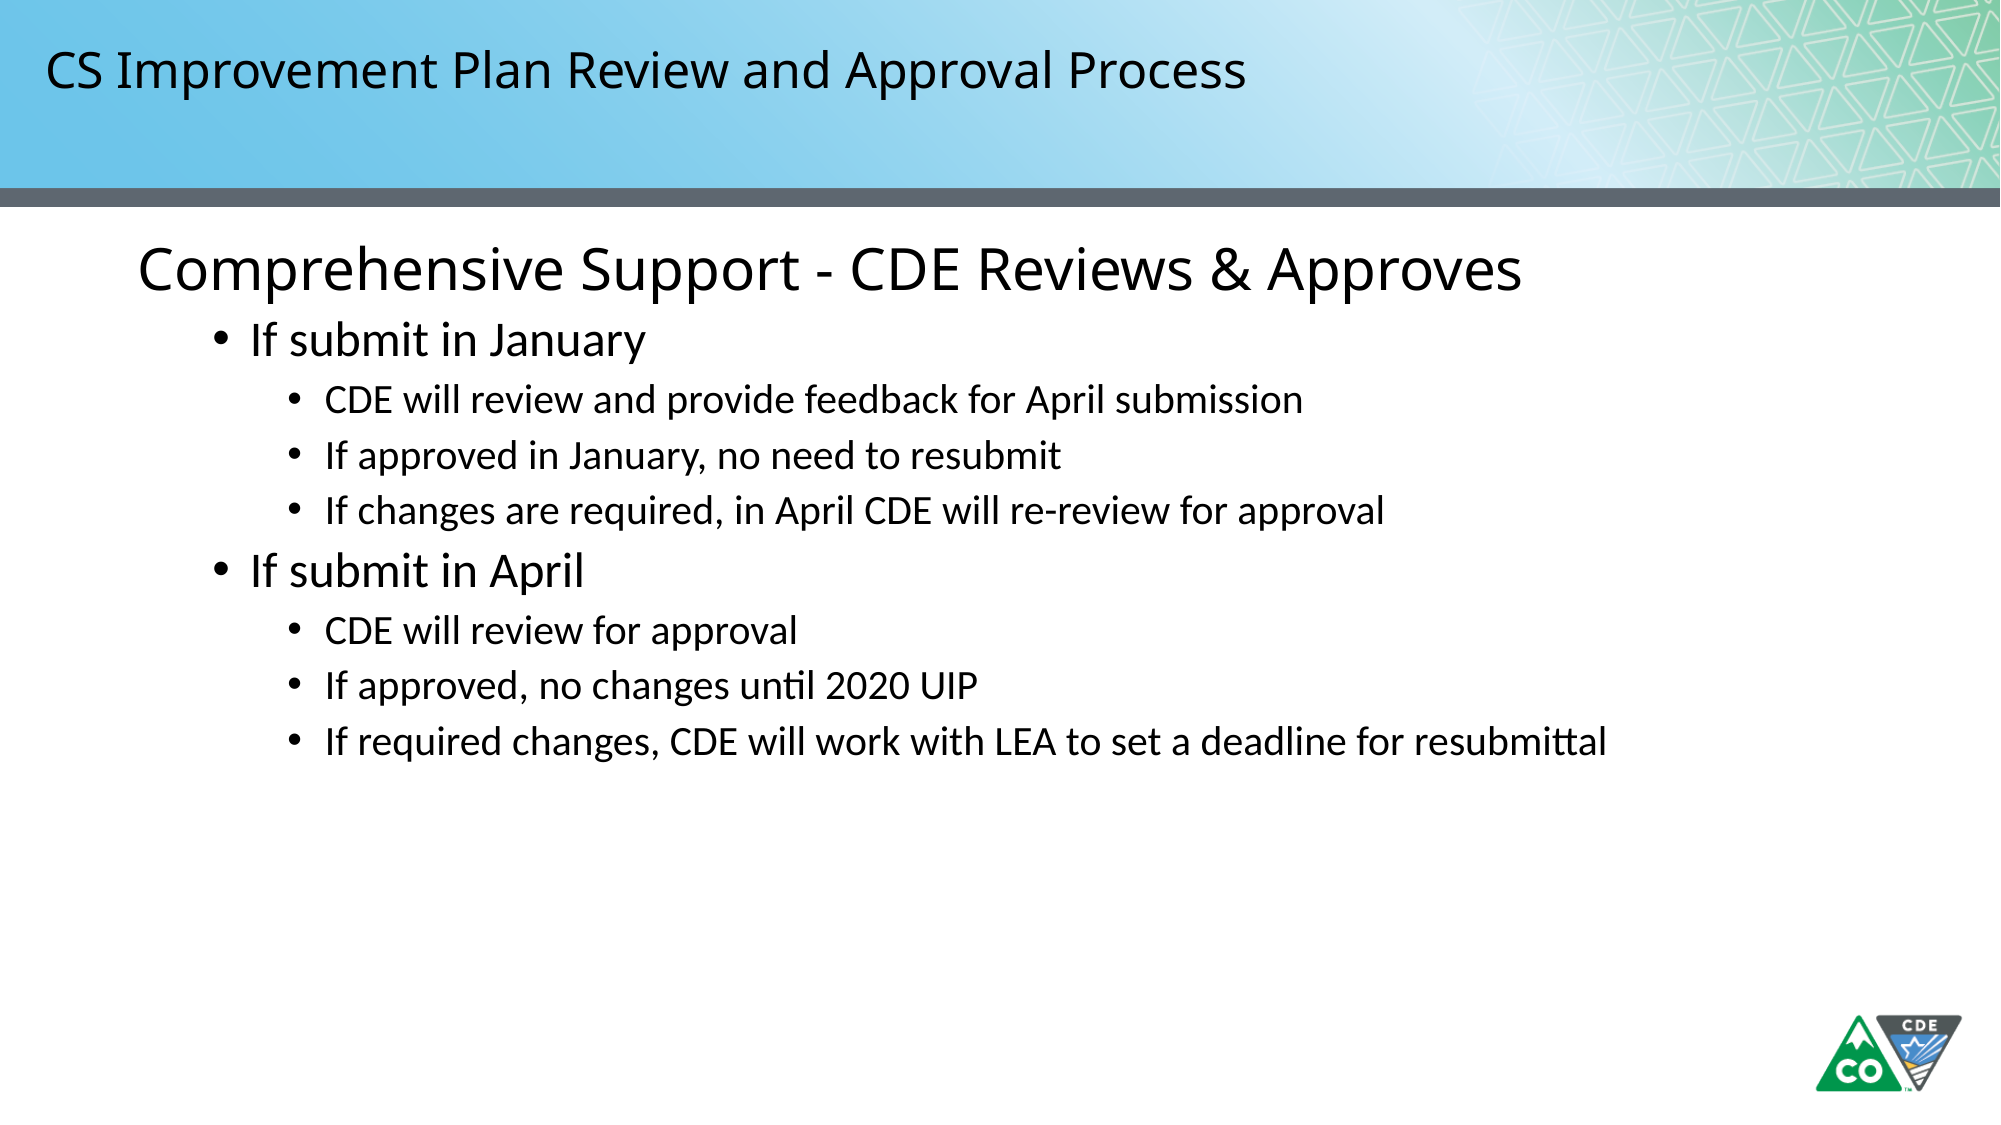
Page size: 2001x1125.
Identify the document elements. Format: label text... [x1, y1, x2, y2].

picture [0, 0, 2000, 207]
list Comprehensive Support - CDE Reviews & Approves If submit in January CDE will review and provide feedback for April submission If approved in January, no need to resubmit If changes are required, in April CDE will re-review for approval If submit in April CDE will review for approval If approved, no changes until 2020 UIP If required changes, CDE will work with LEA to set a deadline for resubmittal [137, 239, 1863, 954]
picture [1803, 1006, 1972, 1099]
title CS Improvement Plan Review and Approval Process [45, 45, 1742, 162]
